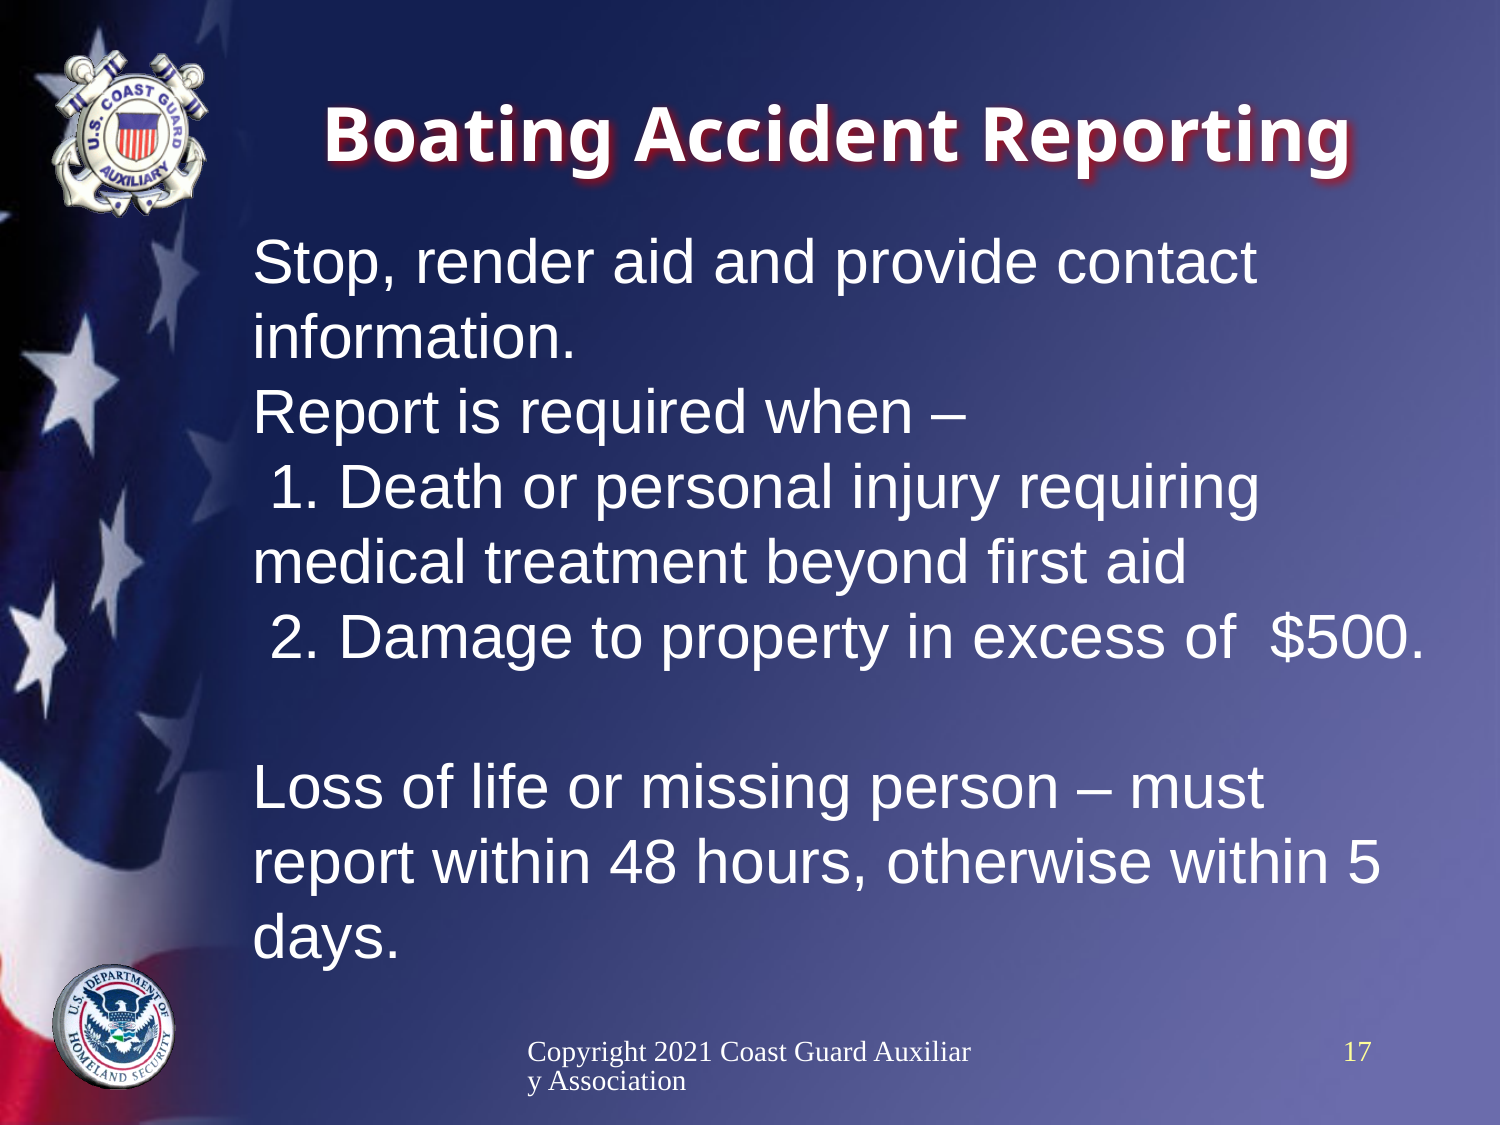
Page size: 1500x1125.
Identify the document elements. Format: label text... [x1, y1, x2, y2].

title Boating Accident Reporting [225, 37, 1450, 225]
picture [0, 0, 1500, 1125]
text_box Stop, render aid and provide contact information. Report is required when – 1. Death or personal injury requiring medical treatment beyond first aid 2. Damage to property in excess of $500. Loss of life or missing person – must report within 48 hours, otherwise within 5 days. [237, 214, 1450, 979]
slide_number 17 [1074, 1025, 1388, 1100]
footer Copyright 2021 Coast Guard Auxiliary Association [512, 1025, 988, 1100]
